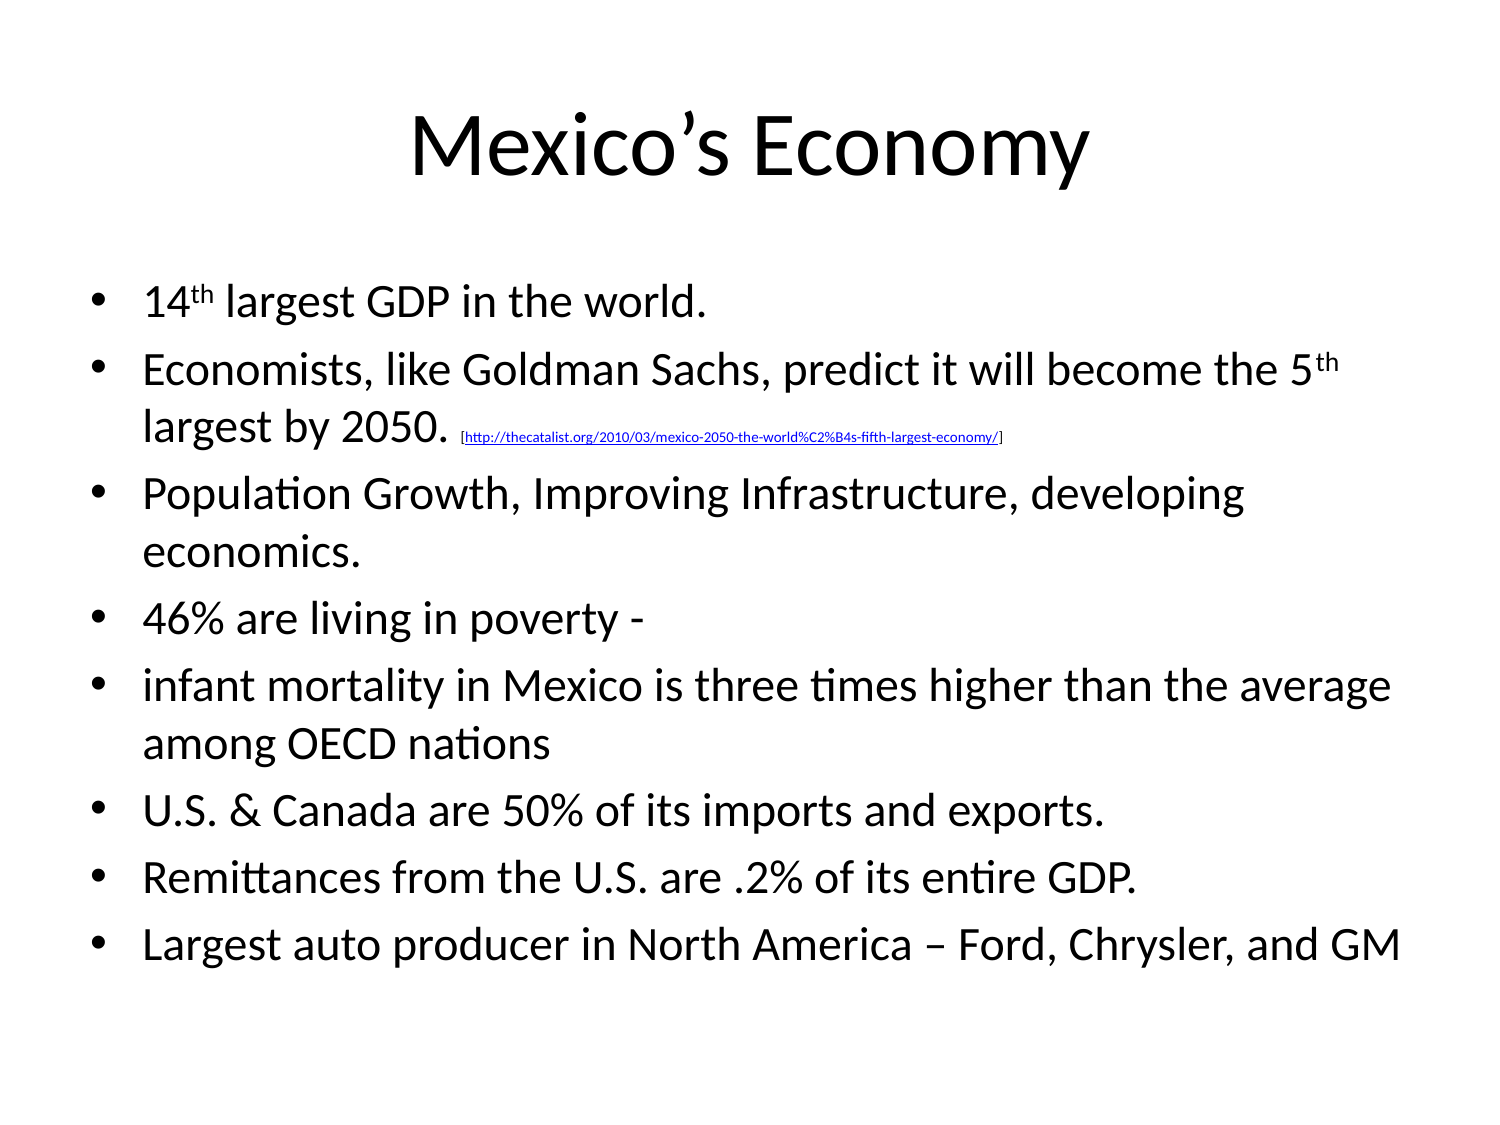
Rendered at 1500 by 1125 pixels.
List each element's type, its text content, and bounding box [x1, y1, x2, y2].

title Mexico’s Economy [75, 45, 1425, 233]
list 14th largest GDP in the world. Economists, like Goldman Sachs, predict it will become the 5th largest by 2050. [http://thecatalist.org/2010/03/mexico-2050-the-world%C2%B4s-fifth-largest-economy/] Population Growth, Improving Infrastructure, developing economics. 46% are living in poverty - infant mortality in Mexico is three times higher than the average among OECD nations U.S. & Canada are 50% of its imports and exports. Remittances from the U.S. are .2% of its entire GDP. Largest auto producer in North America – Ford, Chrysler, and GM [75, 262, 1425, 1005]
